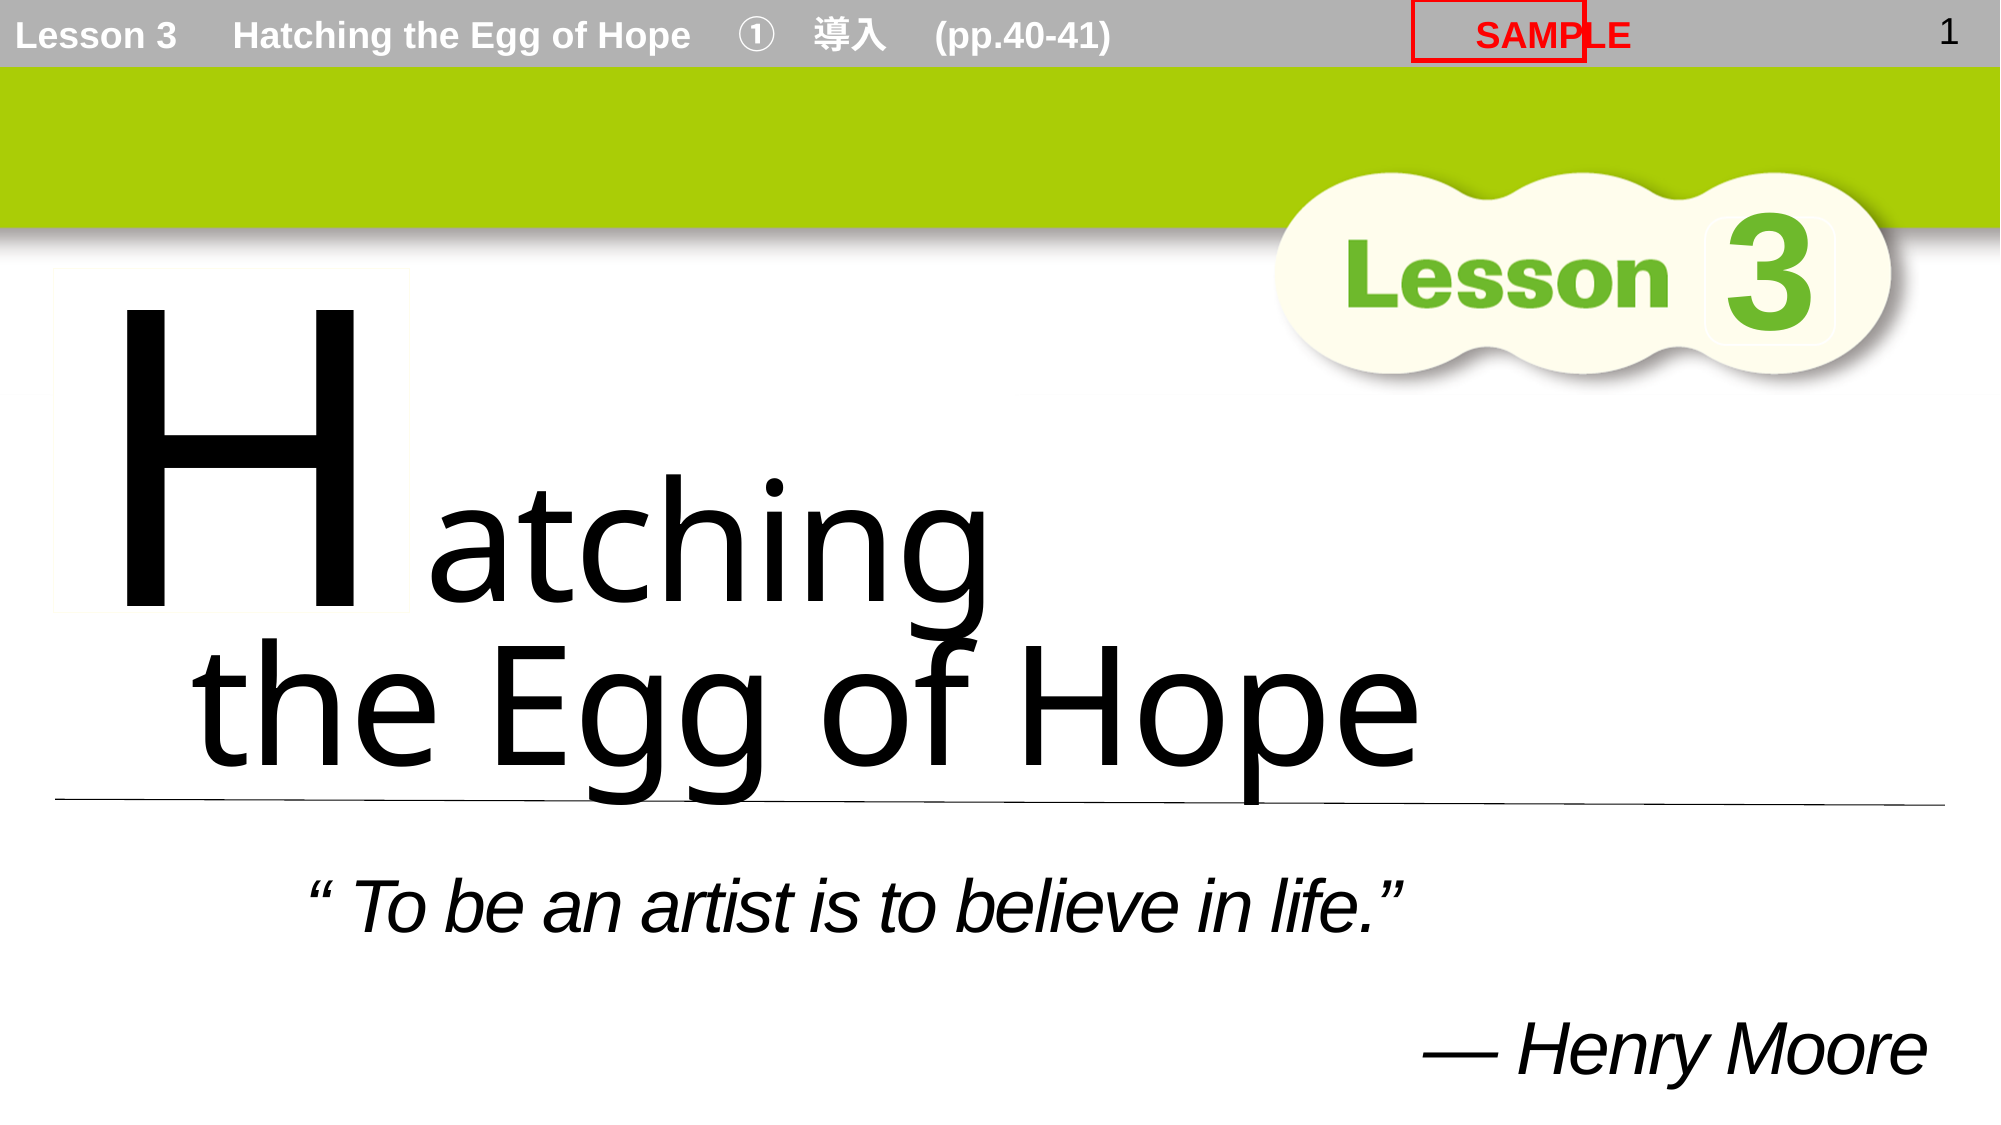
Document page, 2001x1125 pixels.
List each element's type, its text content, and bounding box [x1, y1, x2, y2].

picture [0, 67, 2000, 396]
list atching [409, 446, 1946, 624]
list “ To be an artist is to believe in life.” [290, 813, 1945, 1002]
list — Henry Moore [290, 1002, 1945, 1099]
list H [53, 268, 410, 613]
list 3 [1709, 186, 1828, 364]
list the Egg of Hope [175, 610, 1710, 788]
